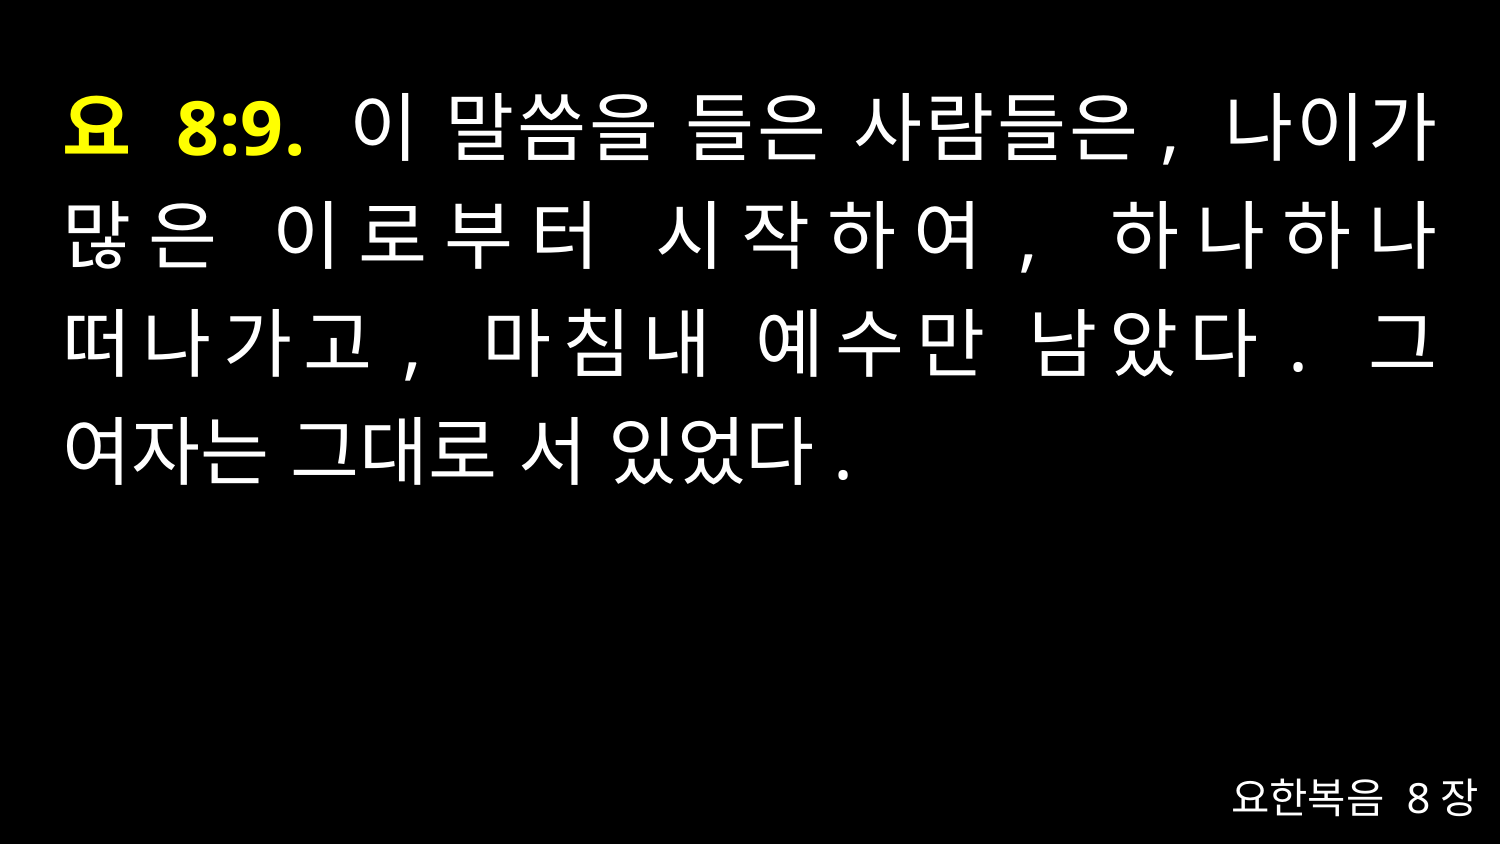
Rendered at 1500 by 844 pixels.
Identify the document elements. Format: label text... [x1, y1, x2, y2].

title 요 8:9. 이 말씀을 들은 사람들은, 나이가 많은 이로부터 시작하여, 하나하나 떠나가고, 마침내 예수만 남았다. 그 여자는 그대로 서 있었다. [0, 0, 1500, 844]
subtitle 요한복음 8장 [916, 770, 1500, 844]
